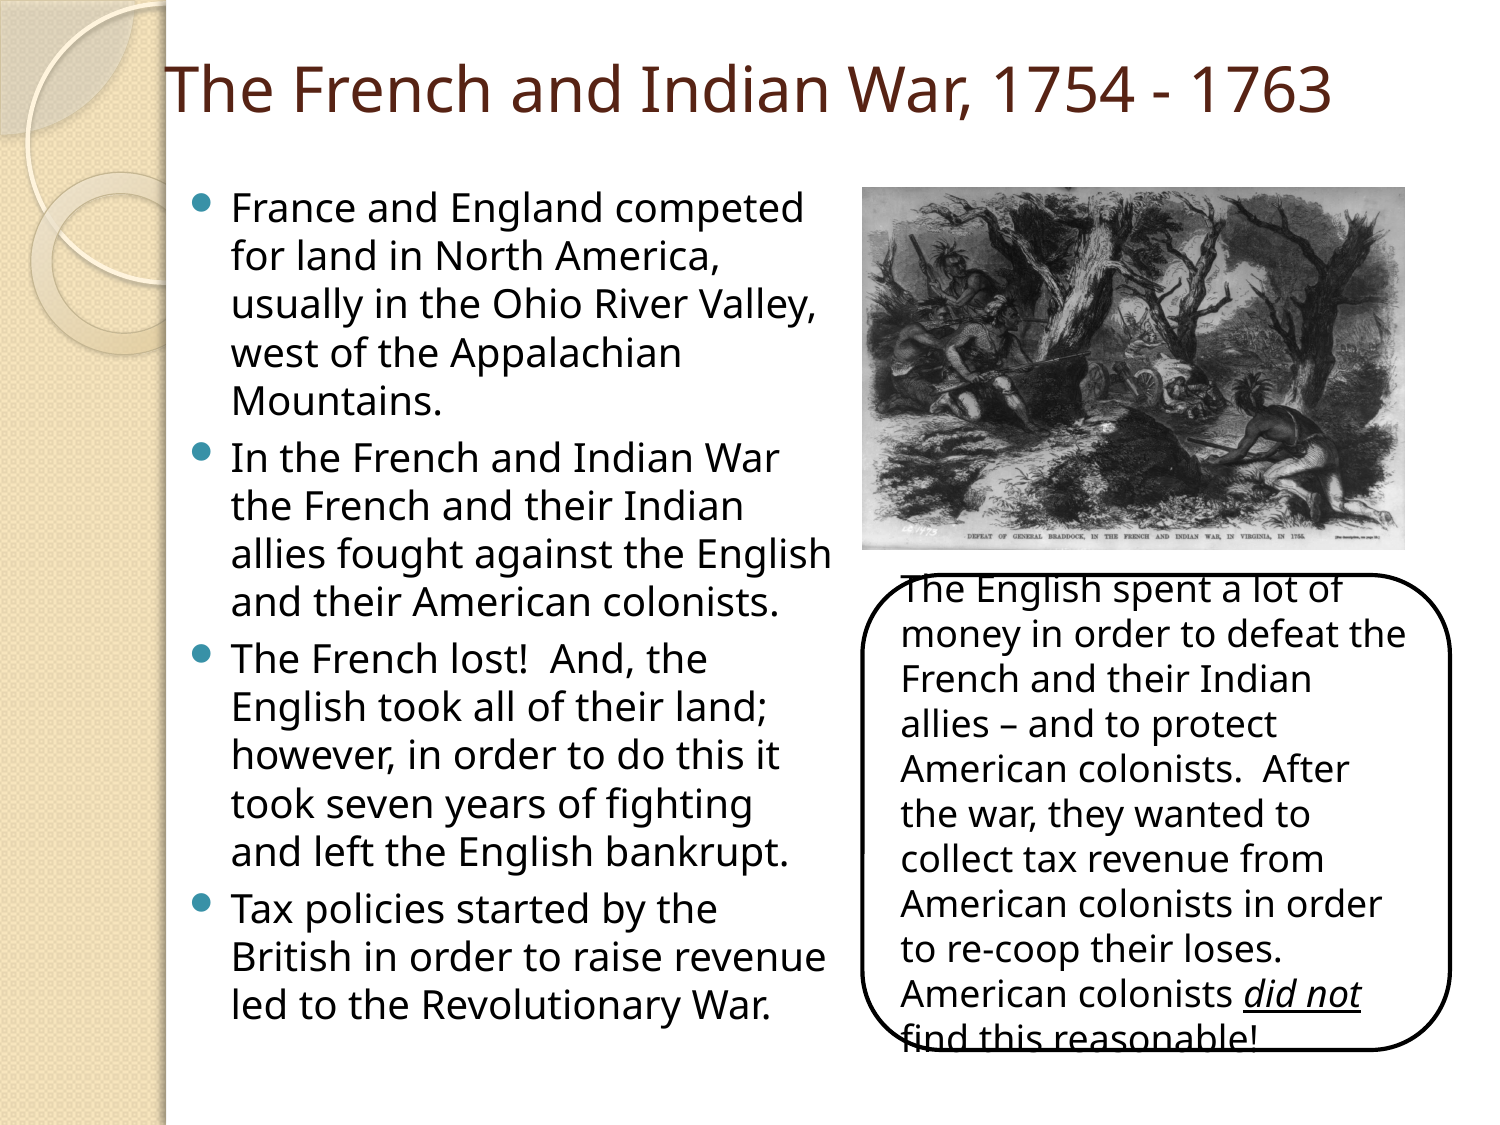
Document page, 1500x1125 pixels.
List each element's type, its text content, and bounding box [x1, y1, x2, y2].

title The French and Indian War, 1754 - 1763 [150, 24, 1500, 150]
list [862, 187, 1405, 550]
list France and England competed for land in North America, usually in the Ohio River Valley, west of the Appalachian Mountains. In the French and Indian War the French and their Indian allies fought against the English and their American colonists. The French lost! And, the English took all of their land; however, in order to do this it took seven years of fighting and left the English bankrupt. Tax policies started by the British in order to raise revenue led to the Revolutionary War. [162, 174, 850, 1125]
text_box The English spent a lot of money in order to defeat the French and their Indian allies – and to protect American colonists. After the war, they wanted to collect tax revenue from American colonists in order to re-coop their loses. American colonists did not find this reasonable! [860, 572, 1453, 1053]
